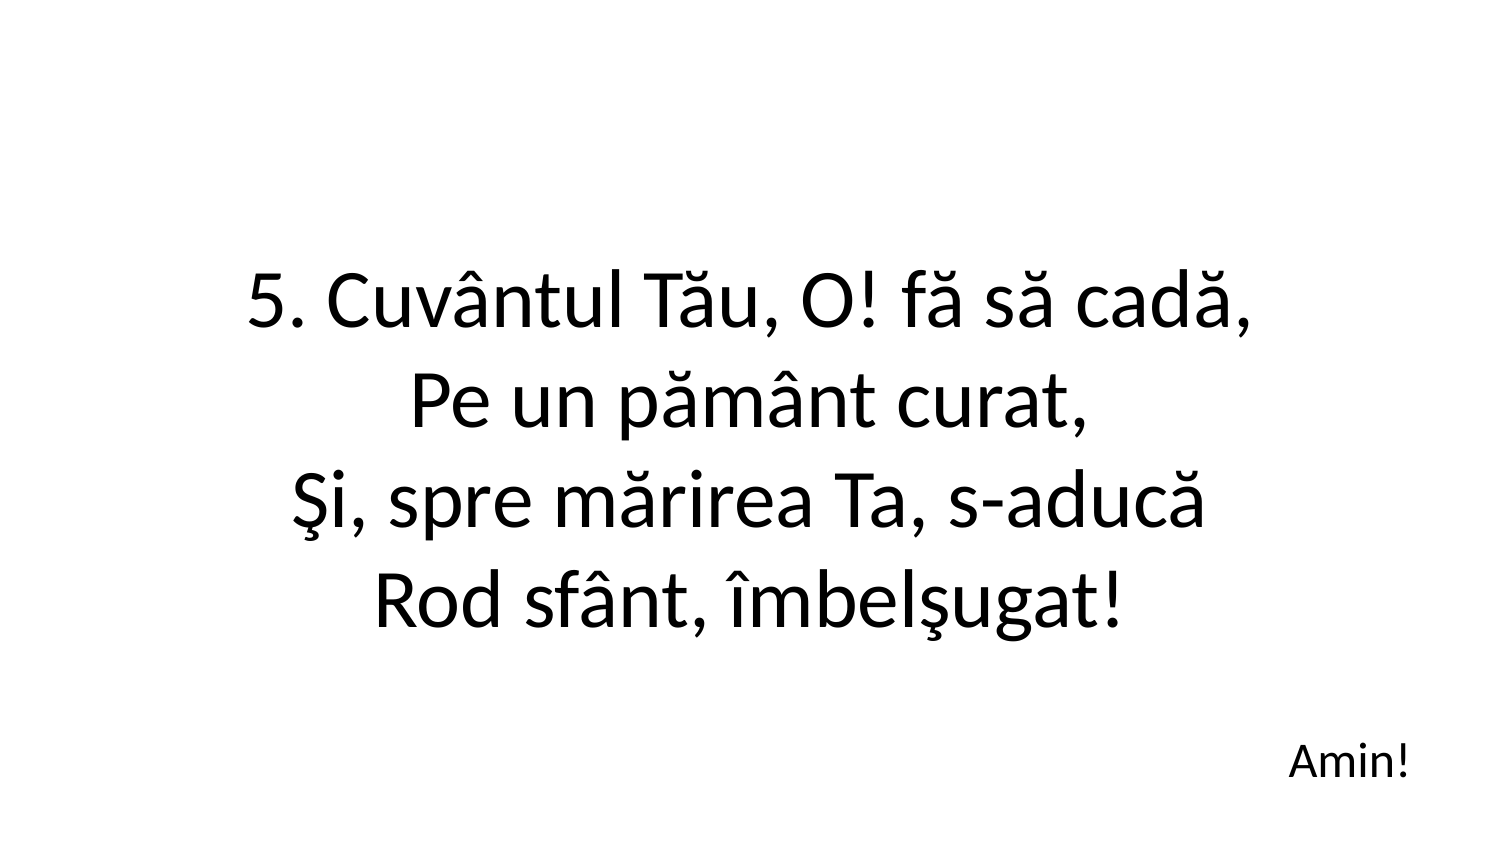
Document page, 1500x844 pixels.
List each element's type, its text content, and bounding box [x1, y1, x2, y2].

text_box 5. Cuvântul Tău, O! fă să cadă, Pe un pământ curat, Şi, spre mărirea Ta, s-aducă Rod sfânt, îmbelşugat! [230, 192, 1270, 652]
text_box Amin! [1273, 674, 1427, 795]
